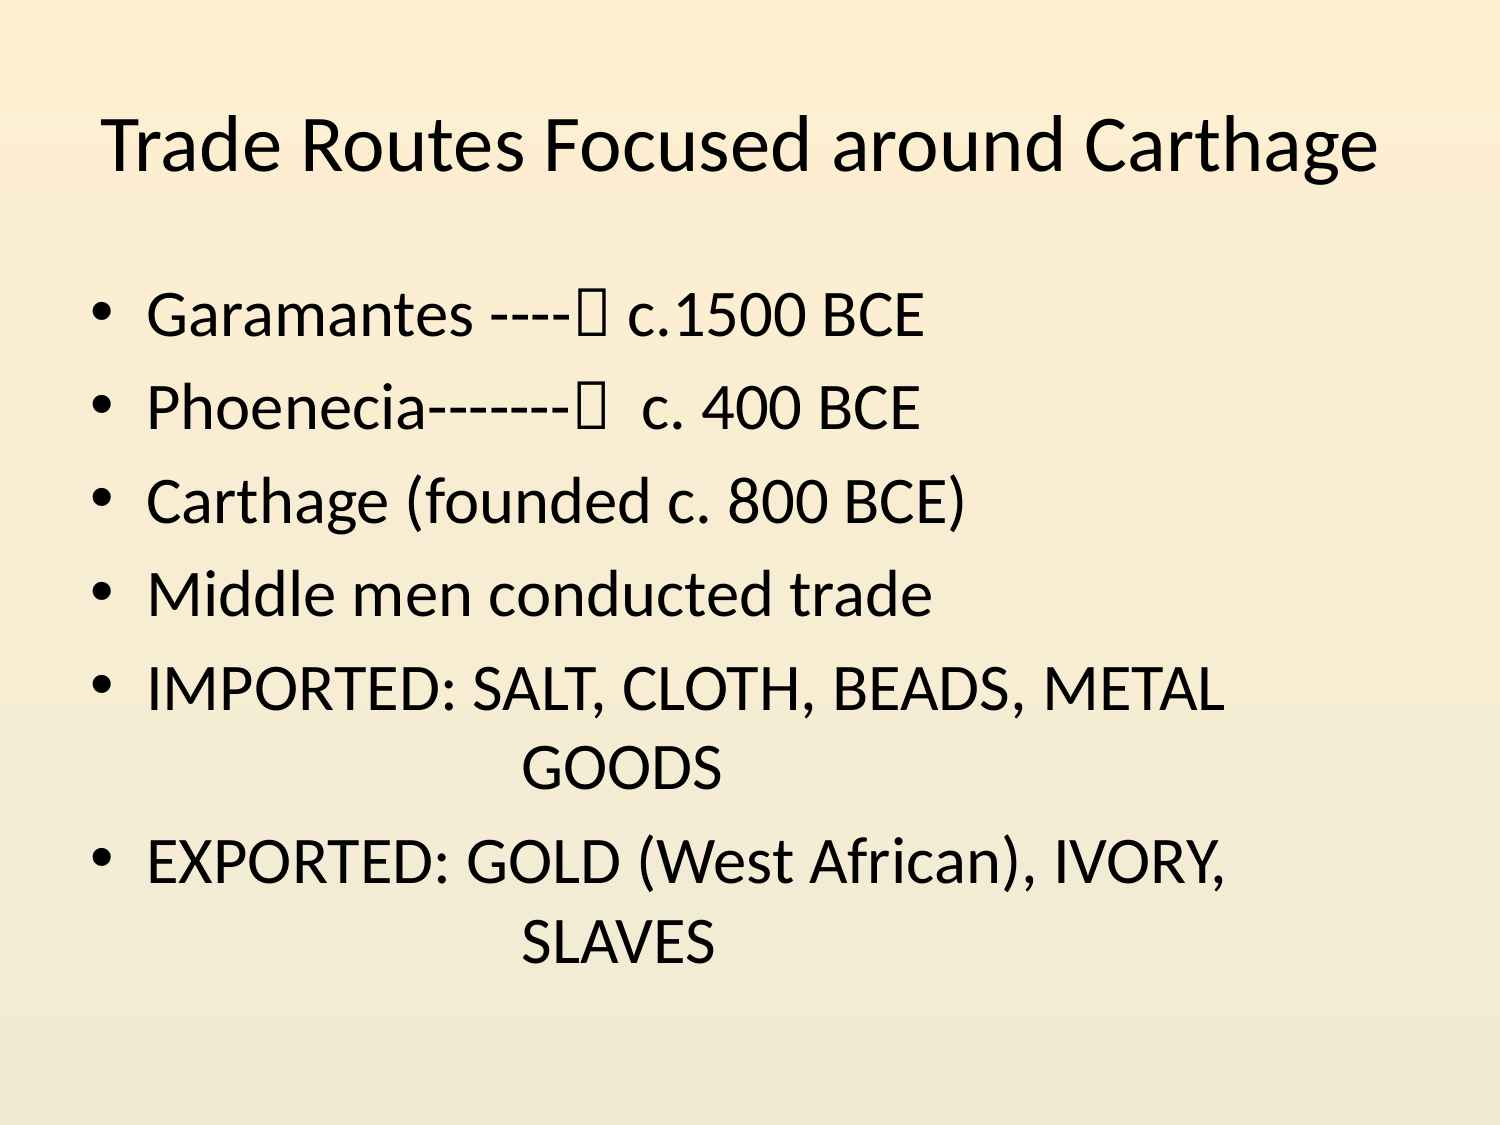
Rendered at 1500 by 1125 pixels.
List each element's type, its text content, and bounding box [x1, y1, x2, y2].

title Trade Routes Focused around Carthage [75, 45, 1425, 233]
list Garamantes ---- c.1500 BCE Phoenecia------- c. 400 BCE Carthage (founded c. 800 BCE) Middle men conducted trade IMPORTED: SALT, CLOTH, BEADS, METAL GOODS EXPORTED: GOLD (West African), IVORY, SLAVES [75, 262, 1425, 1005]
